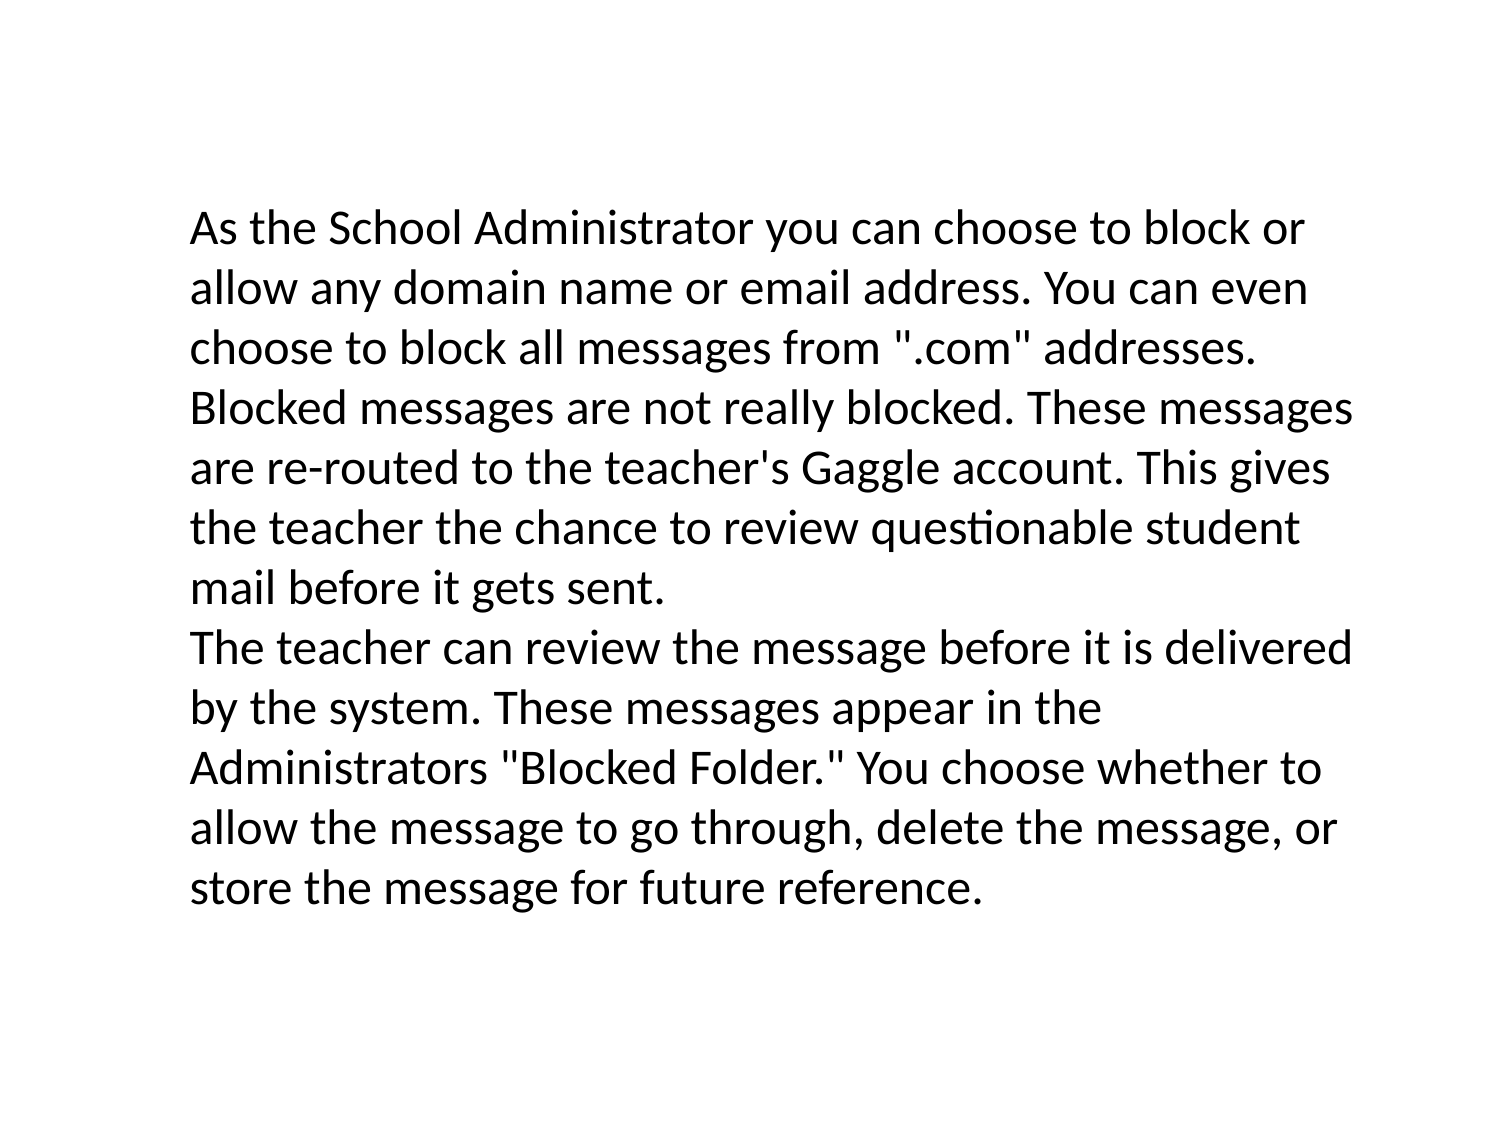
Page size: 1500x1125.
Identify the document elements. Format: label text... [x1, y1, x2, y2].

text_box As the School Administrator you can choose to block or allow any domain name or email address. You can even choose to block all messages from ".com" addresses. Blocked messages are not really blocked. These messages are re-routed to the teacher's Gaggle account. This gives the teacher the chance to review questionable student mail before it gets sent. The teacher can review the message before it is delivered by the system. These messages appear in the Administrators "Blocked Folder." You choose whether to allow the message to go through, delete the message, or store the message for future reference. [174, 187, 1388, 923]
